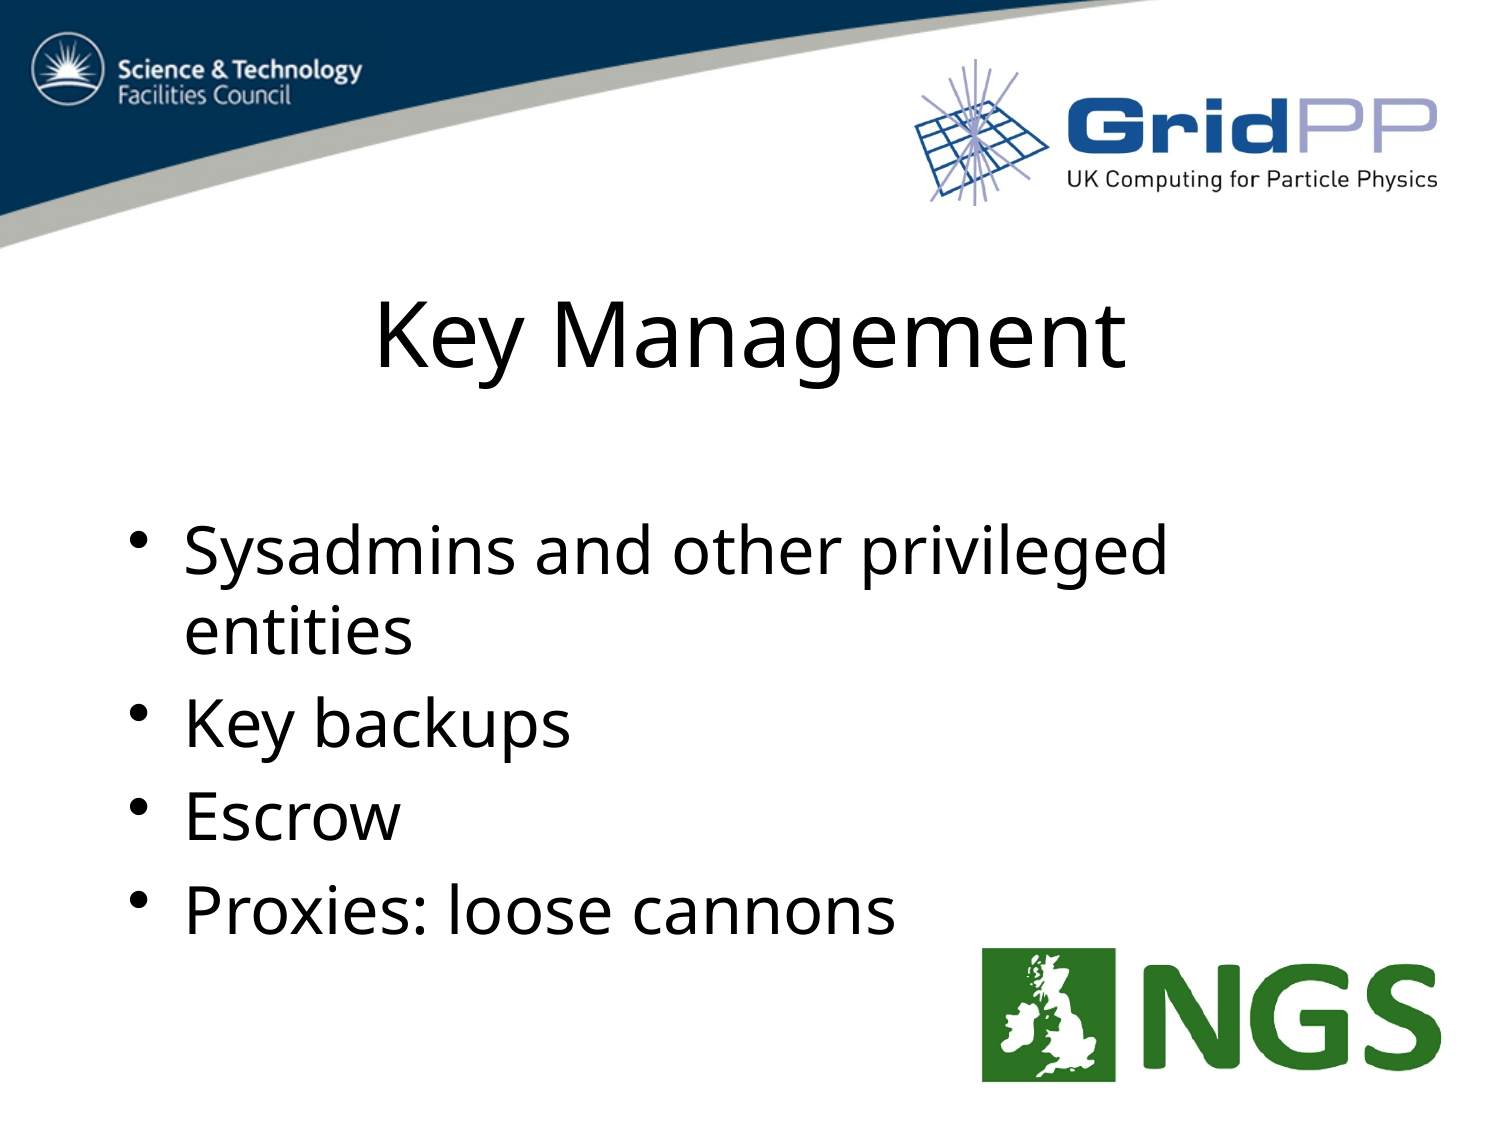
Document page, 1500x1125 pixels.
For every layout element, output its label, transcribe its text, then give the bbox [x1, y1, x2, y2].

list Sysadmins and other privileged entities Key backups Escrow Proxies: loose cannons [112, 499, 1388, 1001]
title Key Management [112, 237, 1388, 426]
picture [0, 0, 1437, 249]
picture [972, 940, 1448, 1090]
